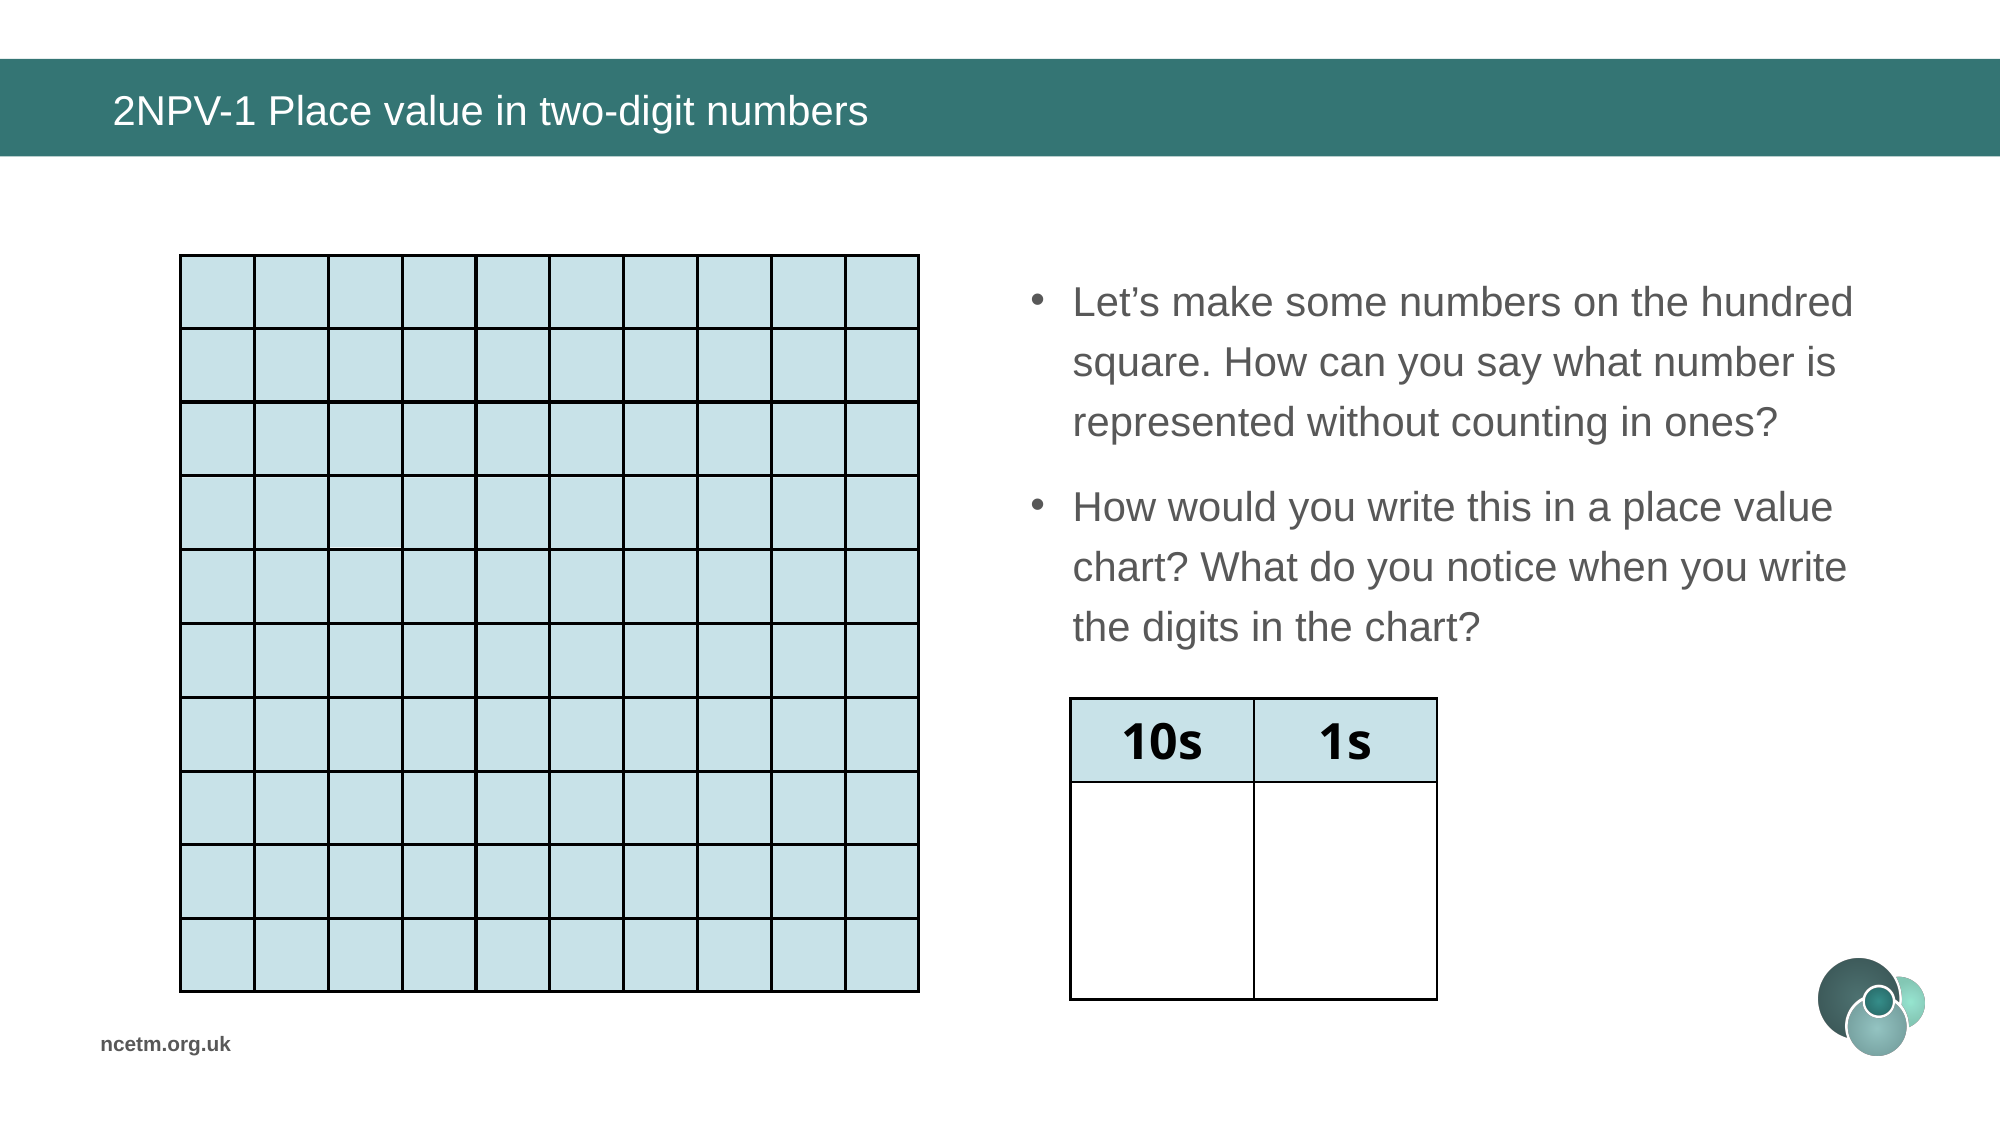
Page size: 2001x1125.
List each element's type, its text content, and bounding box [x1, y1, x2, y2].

text_box Let’s make some numbers on the hundred square. How can you say what number is represented without counting in ones? How would you write this in a place value chart? What do you notice when you write the digits in the chart? [1015, 257, 1900, 653]
table_header 10s [1072, 700, 1253, 781]
table_cell [1072, 783, 1253, 998]
picture [1818, 958, 1925, 1056]
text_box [179, 254, 920, 993]
title 2NPV-1 Place value in two-digit numbers [97, 76, 1945, 147]
table_header 1s [1255, 700, 1436, 781]
table_cell [1255, 783, 1436, 998]
